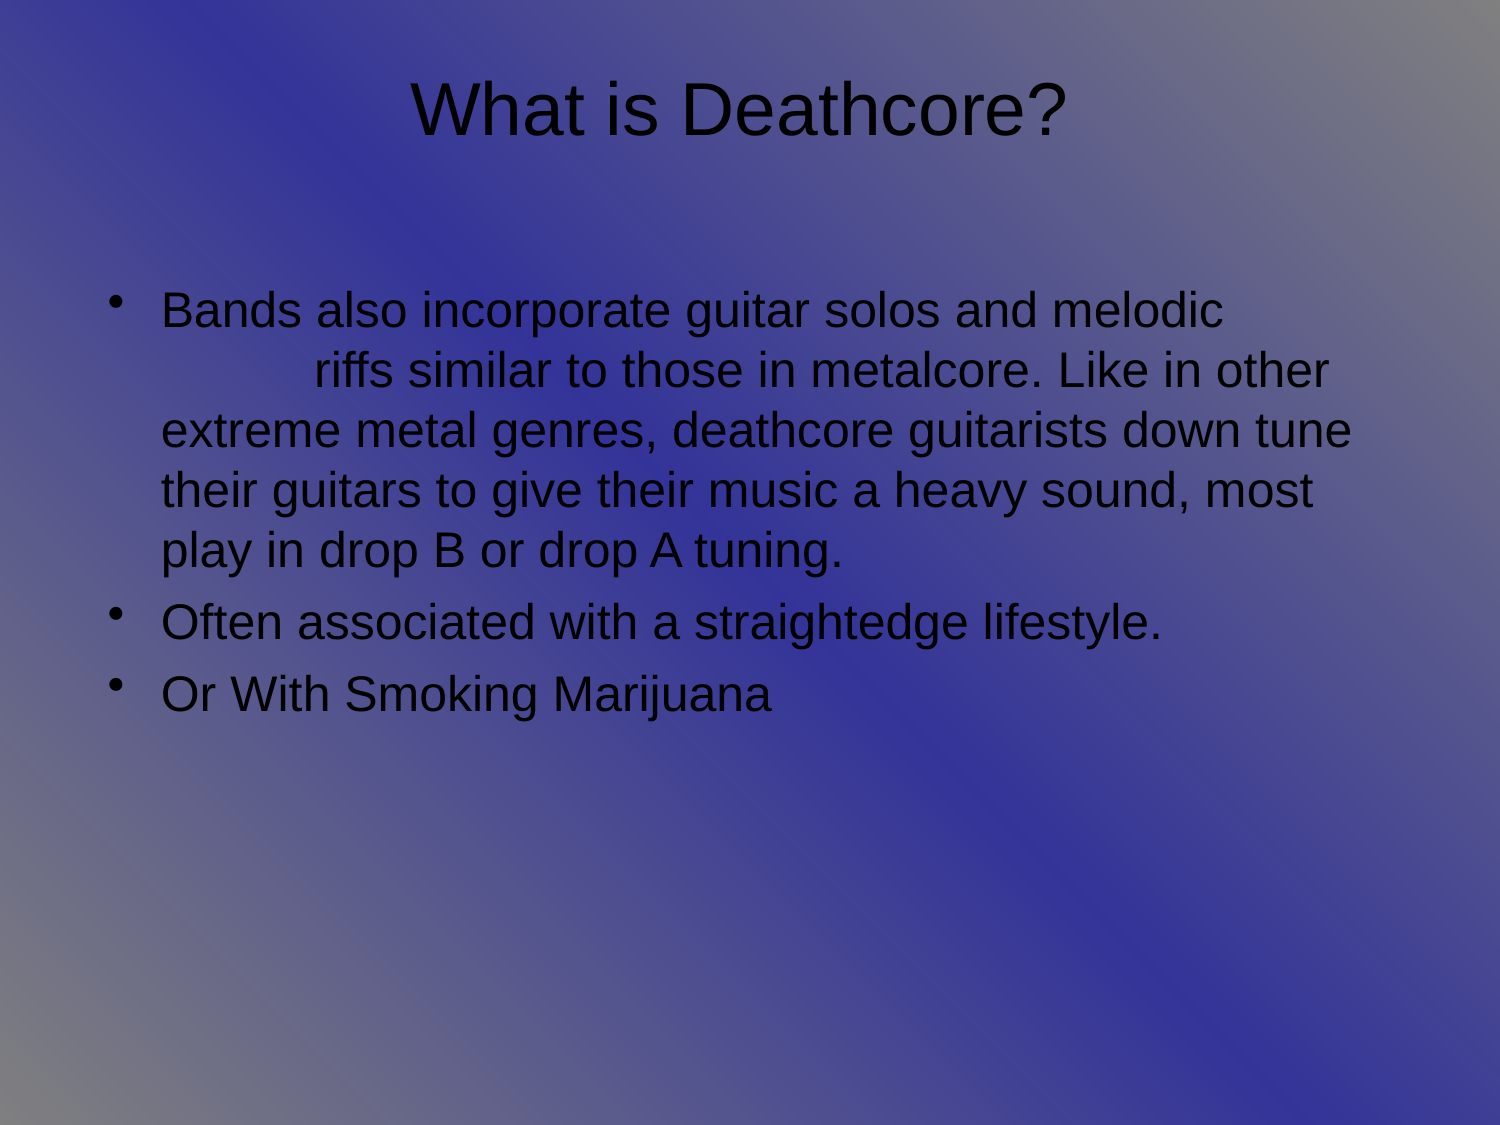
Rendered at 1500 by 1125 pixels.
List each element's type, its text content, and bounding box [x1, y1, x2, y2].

list Bands also incorporate guitar solos and melodic riffs similar to those in metalcore. Like in other extreme metal genres, deathcore guitarists down tune their guitars to give their music a heavy sound, most play in drop B or drop A tuning. Often associated with a straightedge lifestyle. Or With Smoking Marijuana [74, 262, 1426, 1006]
title What is Deathcore? [74, 44, 1426, 233]
